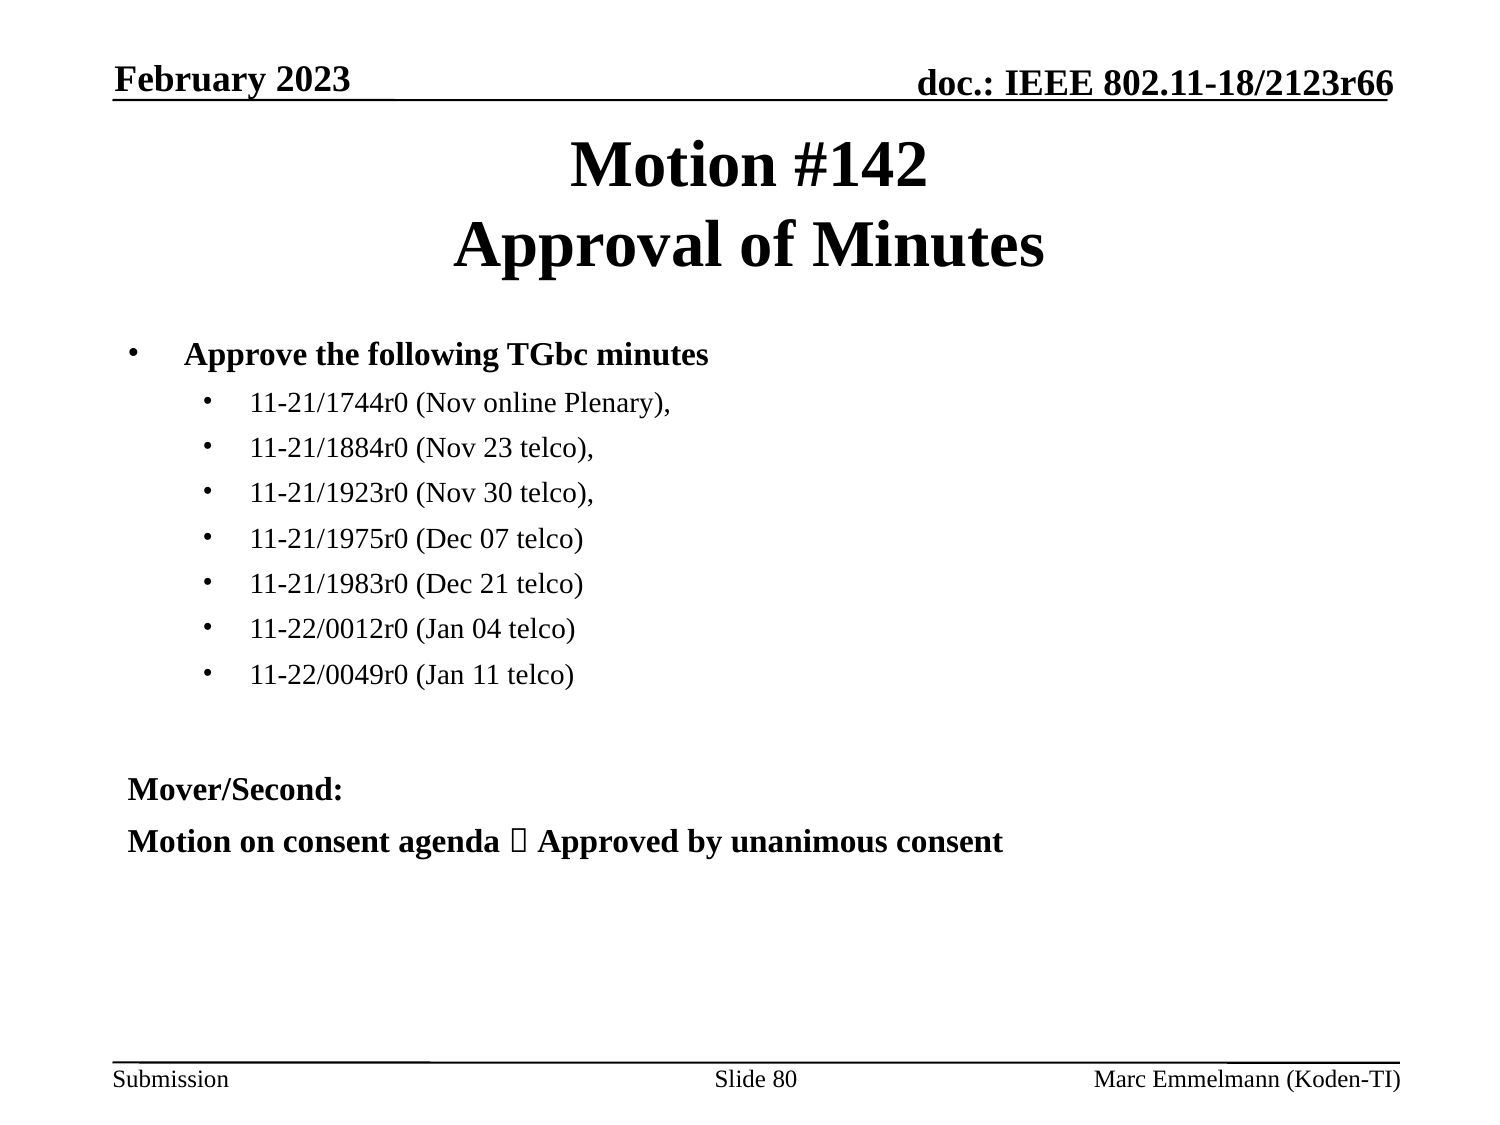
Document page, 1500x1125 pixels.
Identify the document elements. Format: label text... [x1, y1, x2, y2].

title Motion #142 Approval of Minutes [112, 112, 1388, 288]
list Approve the following TGbc minutes 11-21/1744r0 (Nov online Plenary), 11-21/1884r0 (Nov 23 telco), 11-21/1923r0 (Nov 30 telco), 11-21/1975r0 (Dec 07 telco) 11-21/1983r0 (Dec 21 telco) 11-22/0012r0 (Jan 04 telco) 11-22/0049r0 (Jan 11 telco) Mover/Second: Motion on consent agenda  Approved by unanimous consent [112, 324, 1388, 1000]
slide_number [114, 54, 423, 100]
footer Marc Emmelmann (Koden-TI) [878, 1061, 1402, 1093]
slide_number Slide 80 [712, 1061, 800, 1123]
